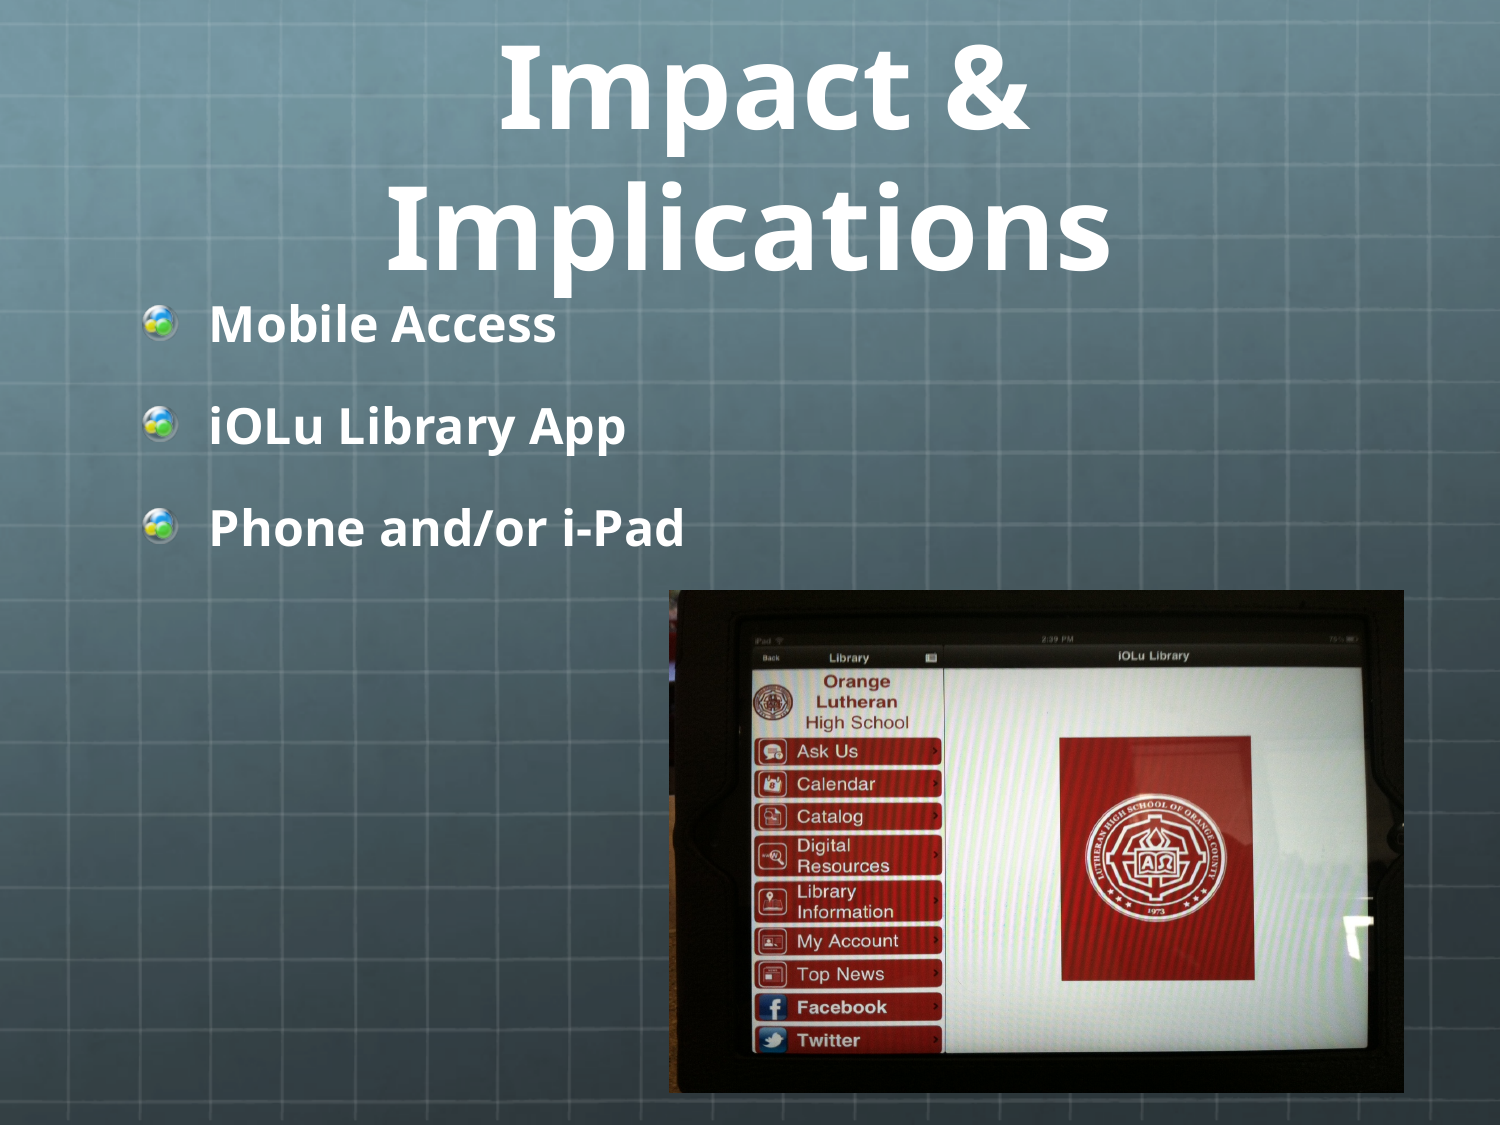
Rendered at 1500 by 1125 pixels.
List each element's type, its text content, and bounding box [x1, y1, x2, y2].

title Impact & Implications [127, 17, 1372, 183]
picture [0, 0, 1500, 1125]
list Mobile Access iOLu Library App Phone and/or i-Pad [127, 183, 1372, 958]
